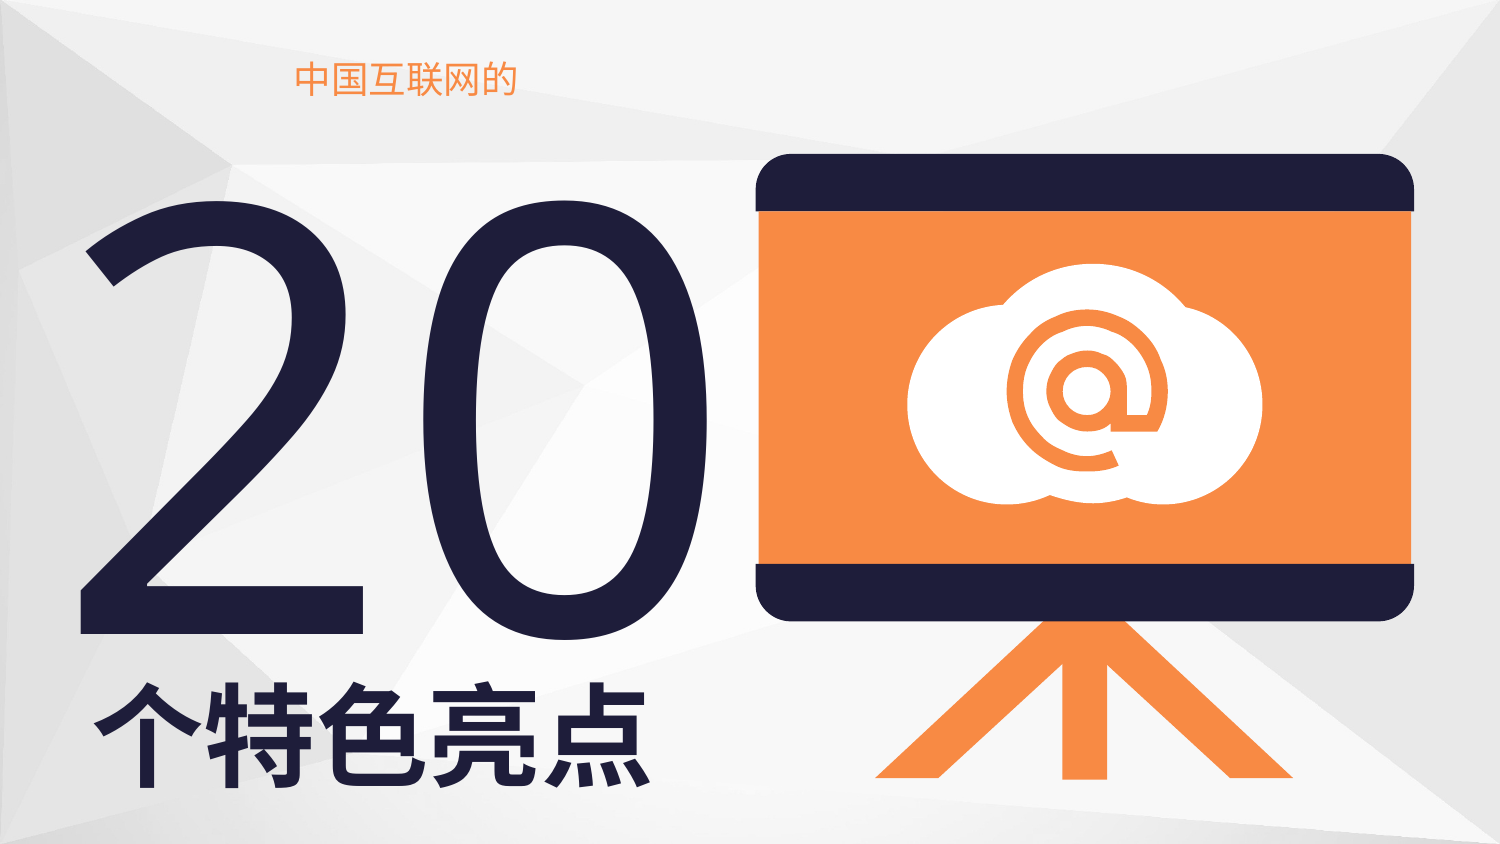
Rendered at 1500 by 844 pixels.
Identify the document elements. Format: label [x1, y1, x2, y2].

picture [0, 0, 1500, 844]
text_box [906, 263, 1263, 505]
text_box [755, 153, 1415, 780]
